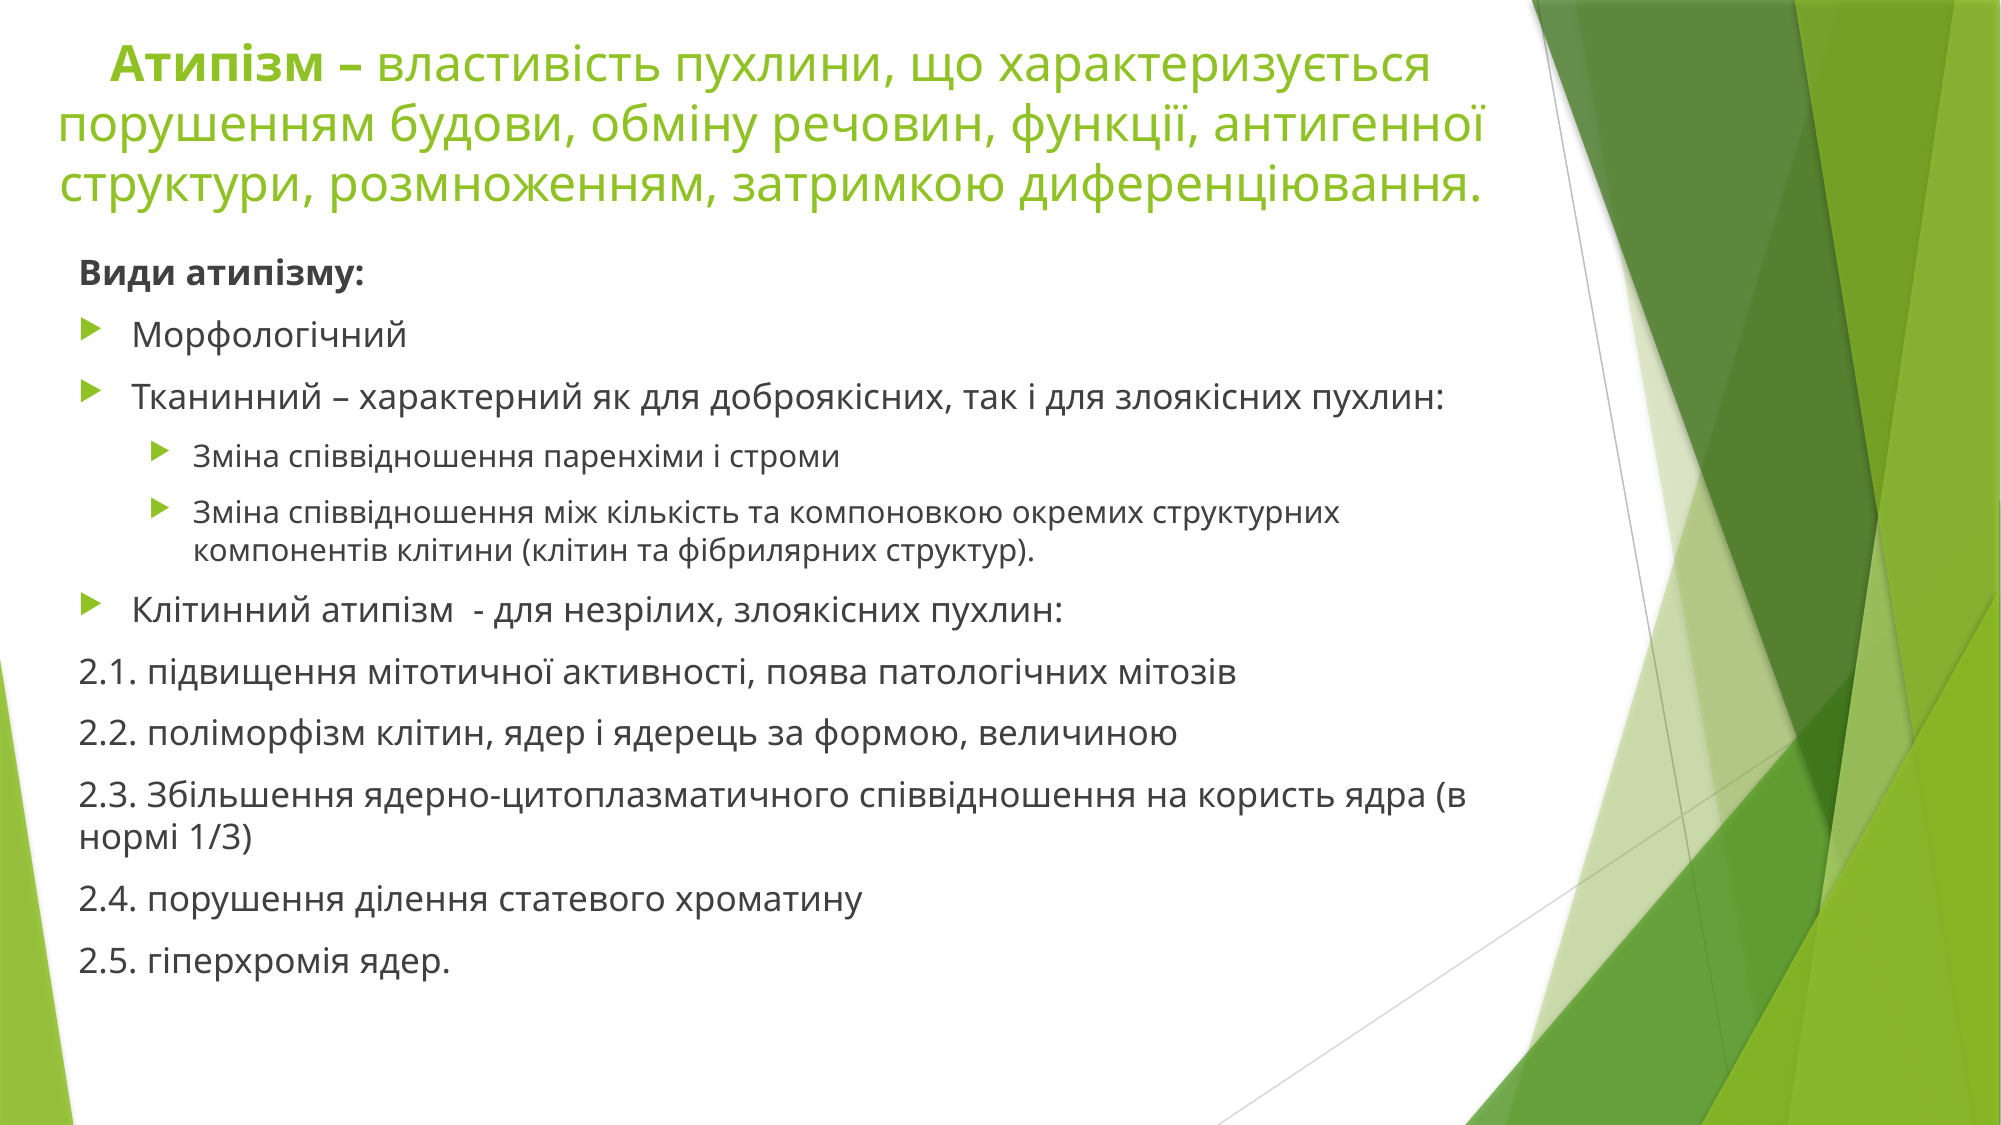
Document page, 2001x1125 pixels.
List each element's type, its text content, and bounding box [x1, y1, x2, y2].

title Атипізм – властивість пухлини, що характеризується порушенням будови, обміну речовин, функції, антигенної структури, розмноженням, затримкою диференціювання. [22, 23, 1522, 243]
list Види атипізму: Морфологічний Тканинний – характерний як для доброякісних, так і для злоякісних пухлин: Зміна співвідношення паренхіми і строми Зміна співвідношення між кількість та компоновкою окремих структурних компонентів клітини (клітин та фібрилярних структур). Клітинний атипізм - для незрілих, злоякісних пухлин: 2.1. підвищення мітотичної активності, поява патологічних мітозів 2.2. поліморфізм клітин, ядер і ядерець за формою, величиною 2.3. Збільшення ядерно-цитоплазматичного співвідношення на користь ядра (в нормі 1/3) 2.4. порушення ділення статевого хроматину 2.5. гіперхромія ядер. [63, 242, 1522, 991]
